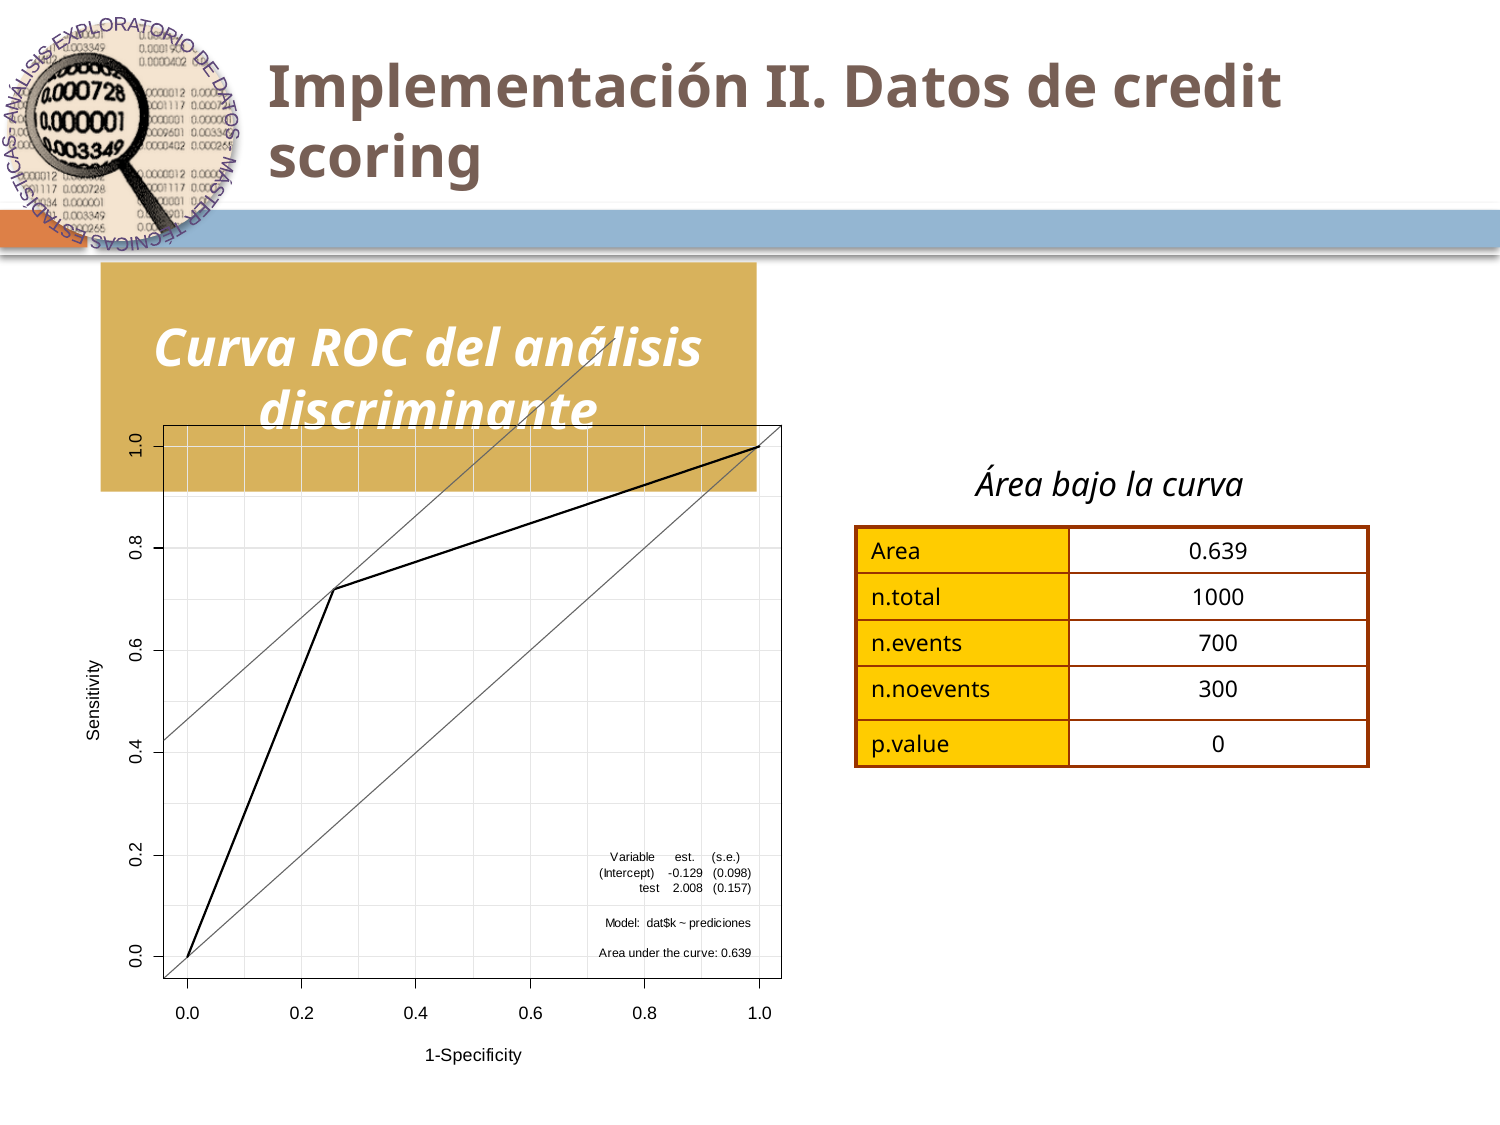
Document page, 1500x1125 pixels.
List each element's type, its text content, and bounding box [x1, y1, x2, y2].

table_cell n.noevents [858, 667, 1068, 719]
table_header 0.639 [1070, 529, 1366, 572]
table_cell 1000 [1070, 574, 1366, 619]
table_cell p.value [858, 721, 1068, 765]
table_cell n.events [858, 621, 1068, 665]
table_cell 0 [1070, 721, 1366, 765]
title Implementación II. Datos de credit scoring [253, 37, 1438, 201]
table_header Area [858, 551, 1068, 572]
table_cell 700 [1070, 621, 1366, 665]
list Curva ROC del análisis discriminante [100, 262, 757, 336]
table_cell n.total [858, 574, 1068, 619]
text_box Área bajo la curva [856, 456, 1364, 551]
picture [76, 337, 827, 1087]
table_cell 300 [1070, 667, 1366, 719]
